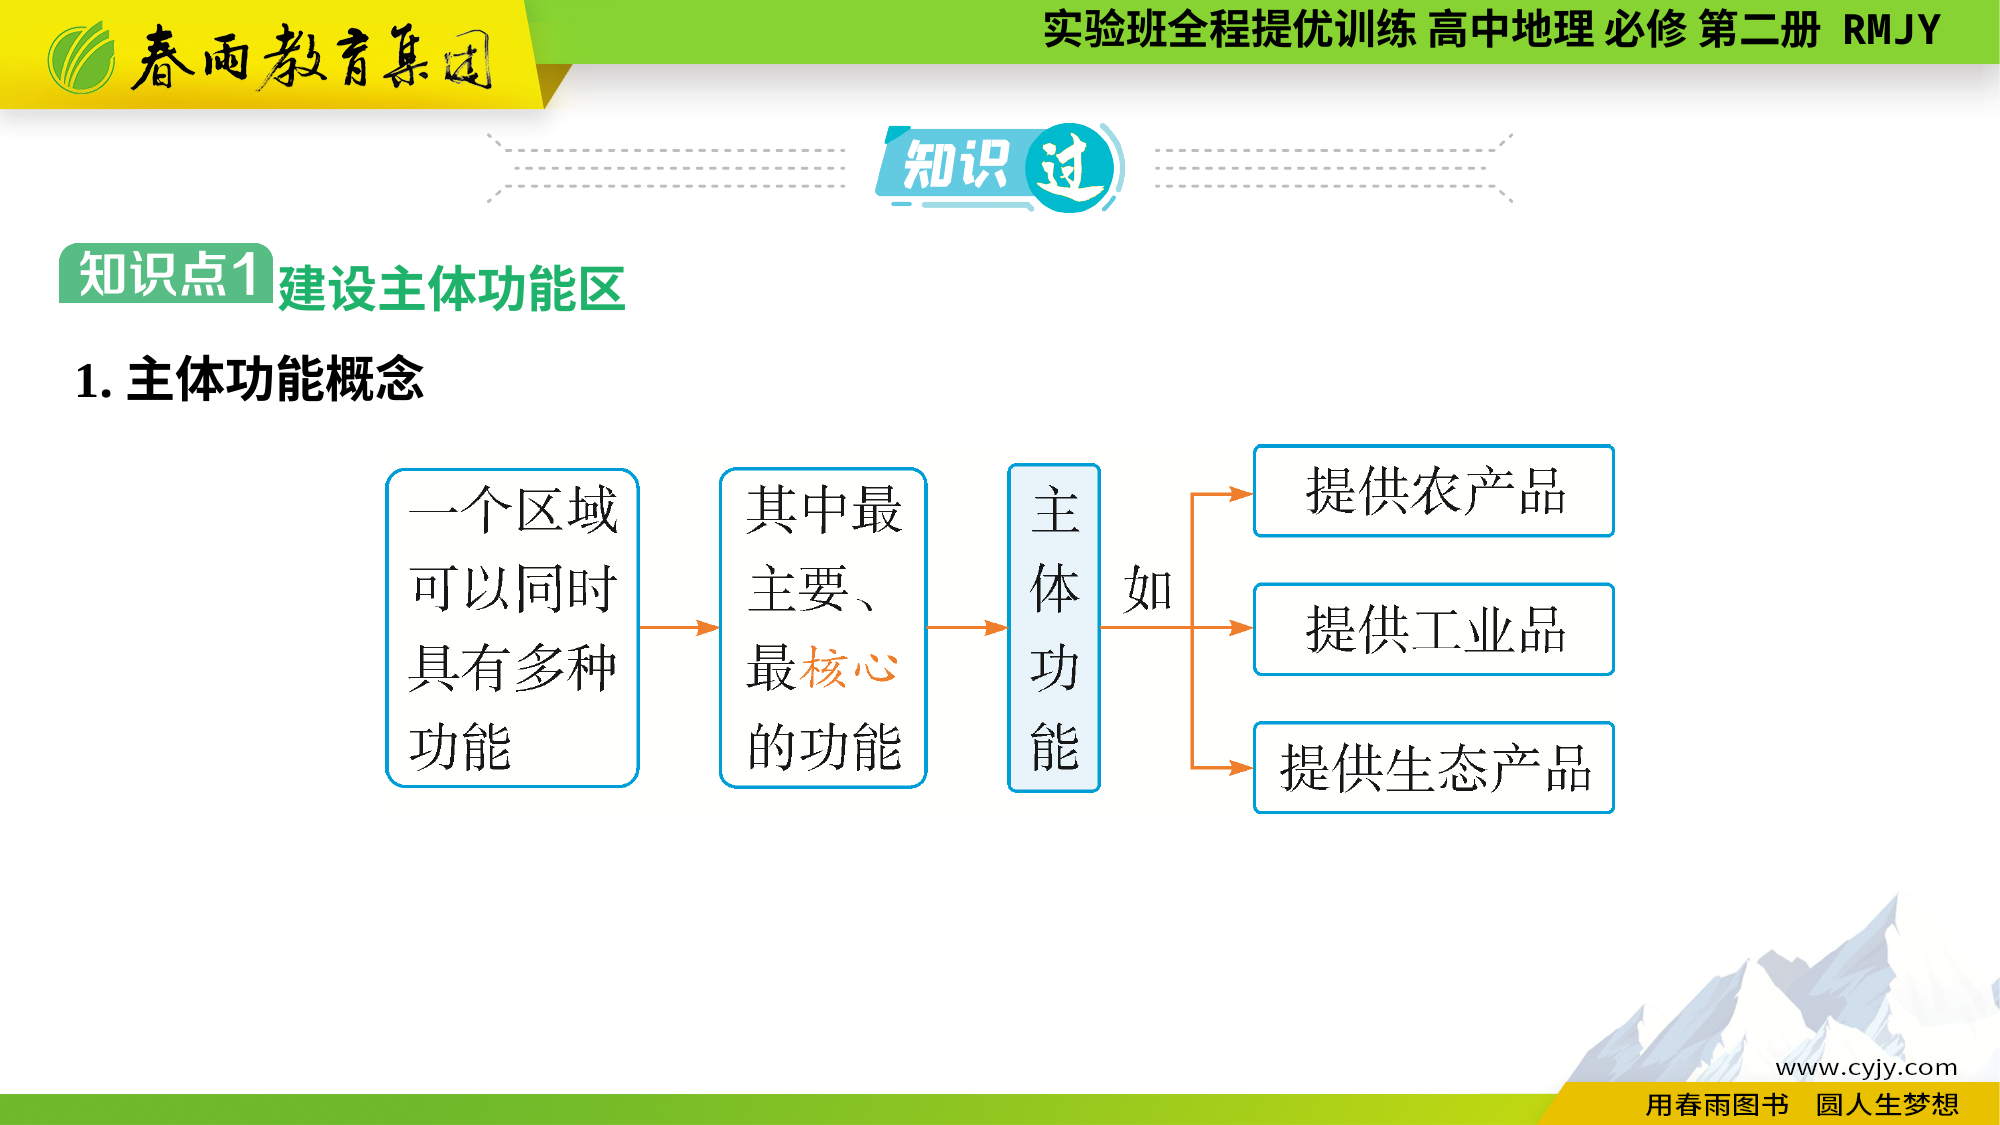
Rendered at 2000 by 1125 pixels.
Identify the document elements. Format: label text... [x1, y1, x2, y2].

list 建设主体功能区 1.主体功能概念 [59, 220, 1944, 418]
picture [0, 0, 2000, 1125]
